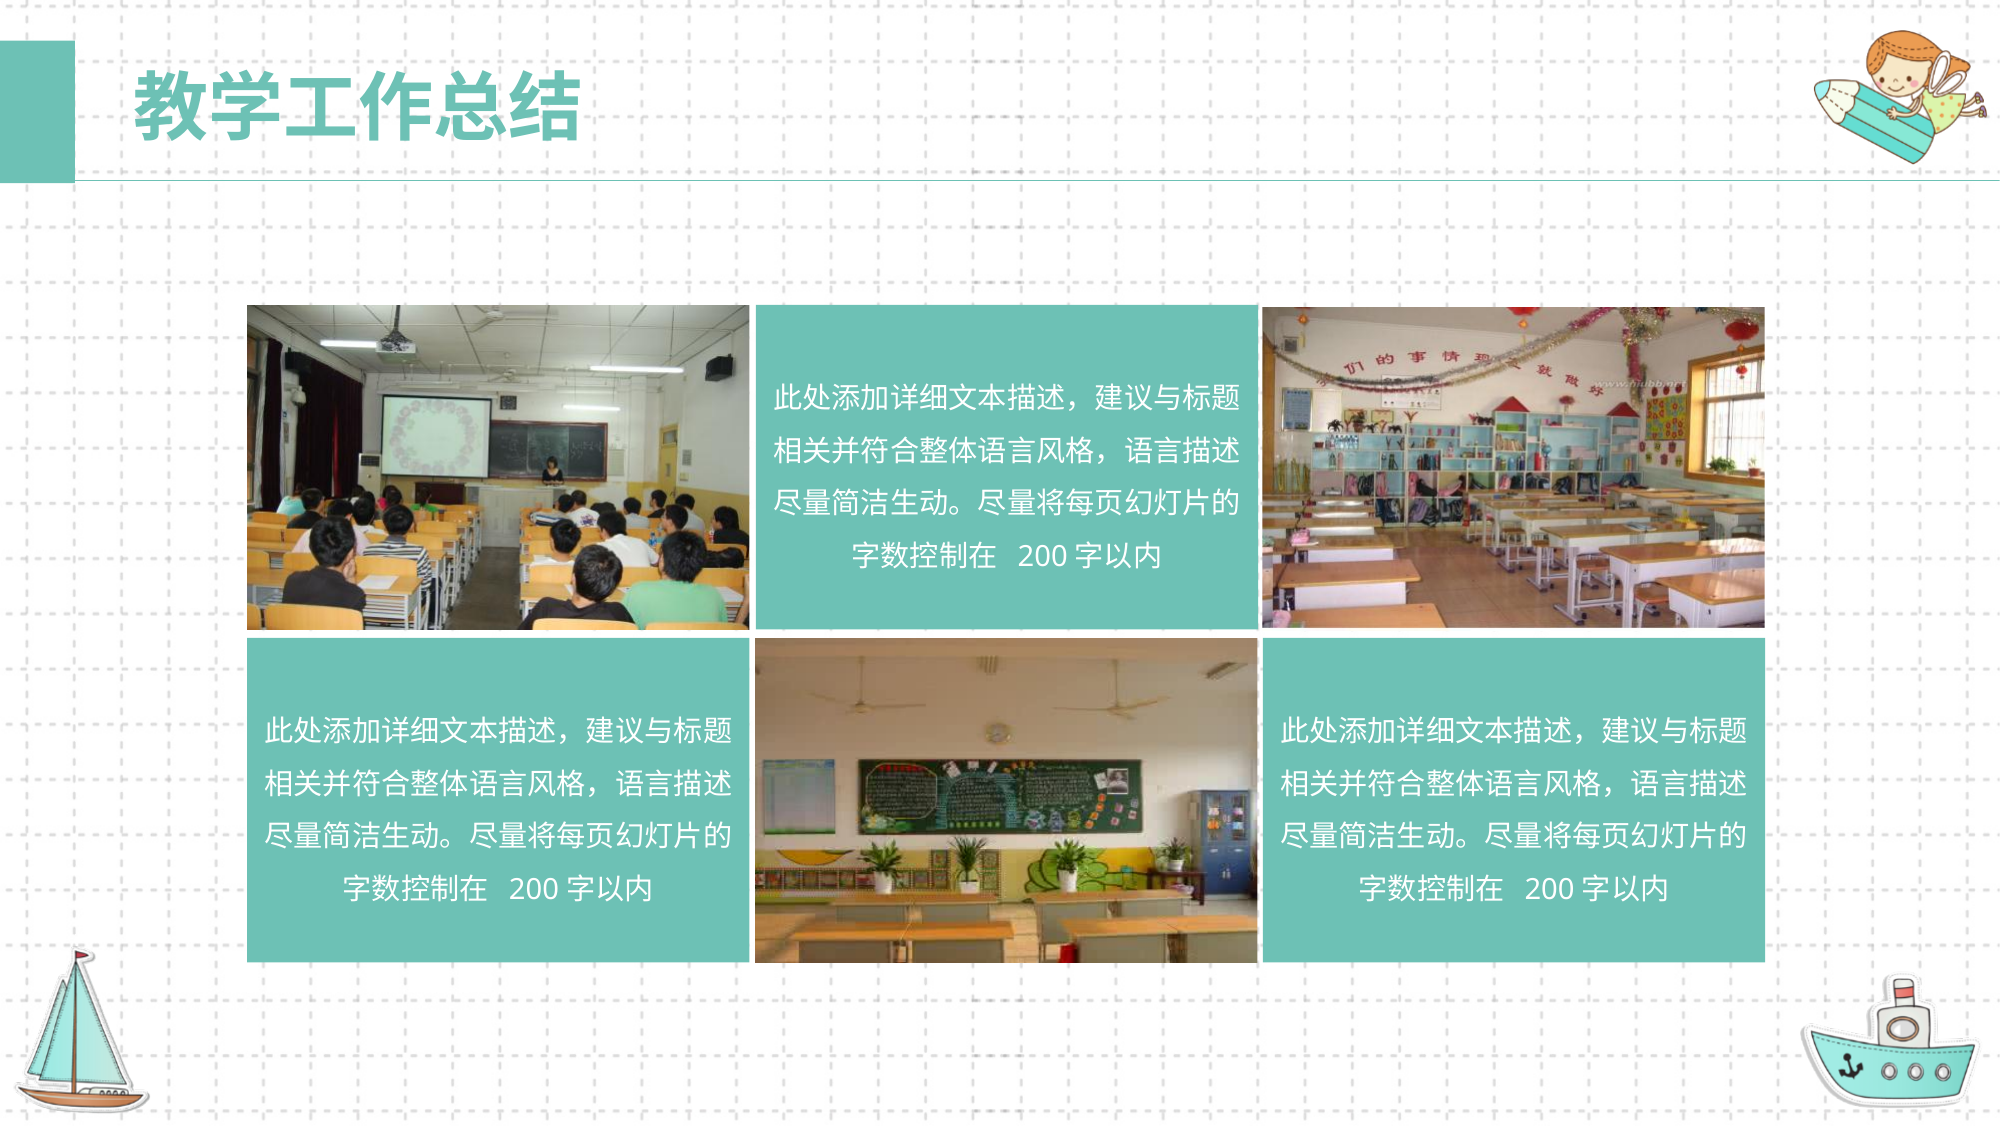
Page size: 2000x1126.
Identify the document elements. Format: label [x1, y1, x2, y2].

picture [0, 0, 2000, 9]
text_box [247, 304, 1766, 963]
picture [0, 184, 2000, 1126]
text_box [0, 9, 2000, 184]
